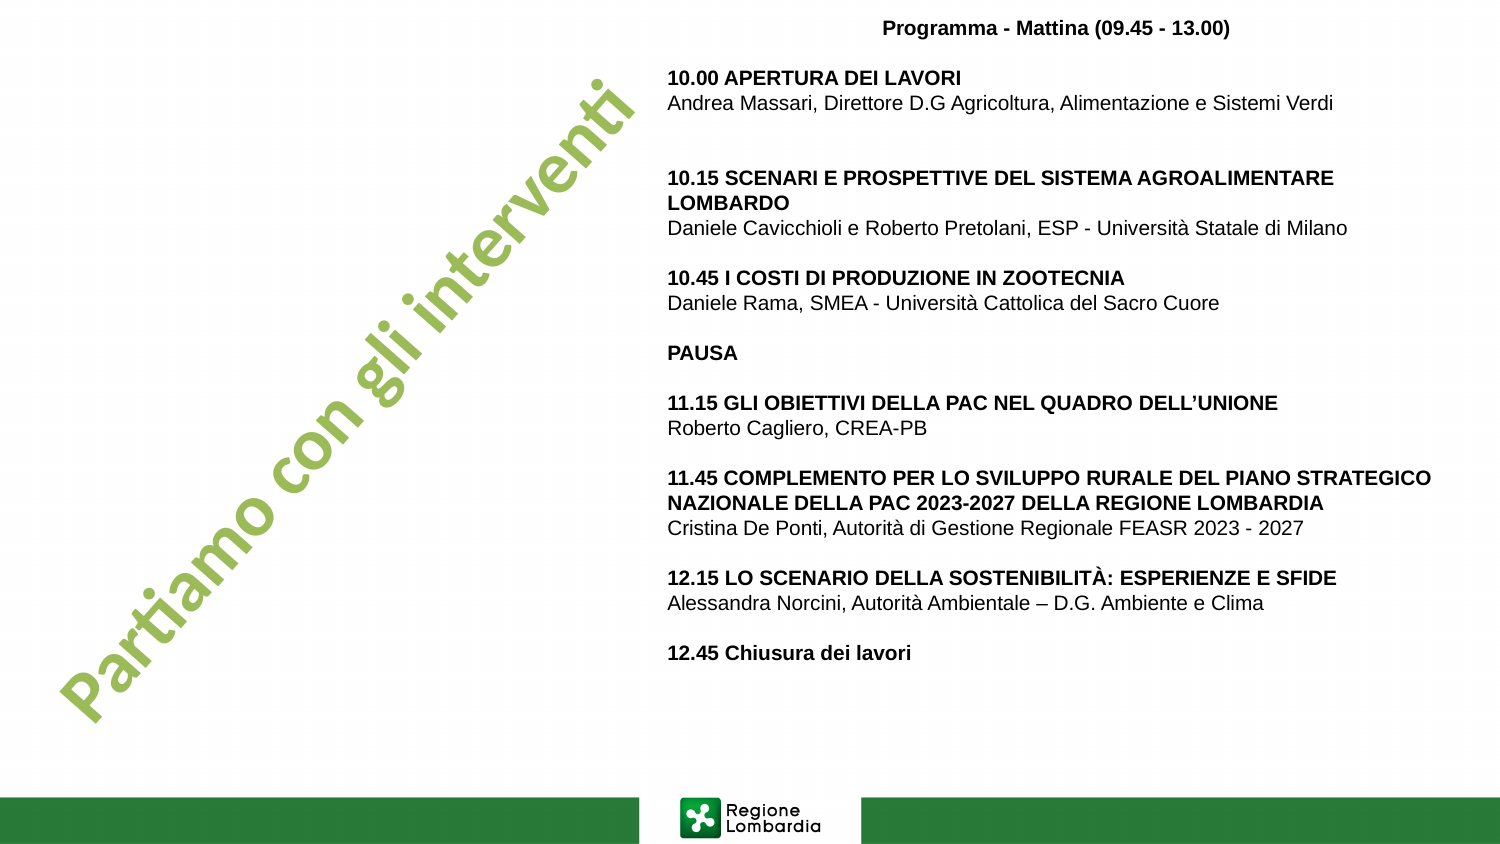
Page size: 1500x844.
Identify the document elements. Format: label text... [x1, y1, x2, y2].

picture [0, 0, 1500, 844]
text_box Partiamo con gli interventi [22, 43, 666, 754]
subtitle Programma - Mattina (09.45 - 13.00) 10.00 APERTURA DEI LAVORI Andrea Massari, Direttore D.G Agricoltura, Alimentazione e Sistemi Verdi 10.15 SCENARI E PROSPETTIVE DEL SISTEMA AGROALIMENTARE LOMBARDO Daniele Cavicchioli e Roberto Pretolani, ESP - Università Statale di Milano 10.45 I COSTI DI PRODUZIONE IN ZOOTECNIA Daniele Rama, SMEA - Università Cattolica del Sacro Cuore PAUSA 11.15 GLI OBIETTIVI DELLA PAC NEL QUADRO DELL’UNIONE Roberto Cagliero, CREA-PB 11.45 COMPLEMENTO PER LO SVILUPPO RURALE DEL PIANO STRATEGICO NAZIONALE DELLA PAC 2023-2027 DELLA REGIONE LOMBARDIA Cristina De Ponti, Autorità di Gestione Regionale FEASR 2023 - 2027 12.15 LO SCENARIO DELLA SOSTENIBILITÀ: ESPERIENZE E SFIDE Alessandra Norcini, Autorità Ambientale – D.G. Ambiente e Clima 12.45 Chiusura dei lavori [652, 7, 1466, 789]
